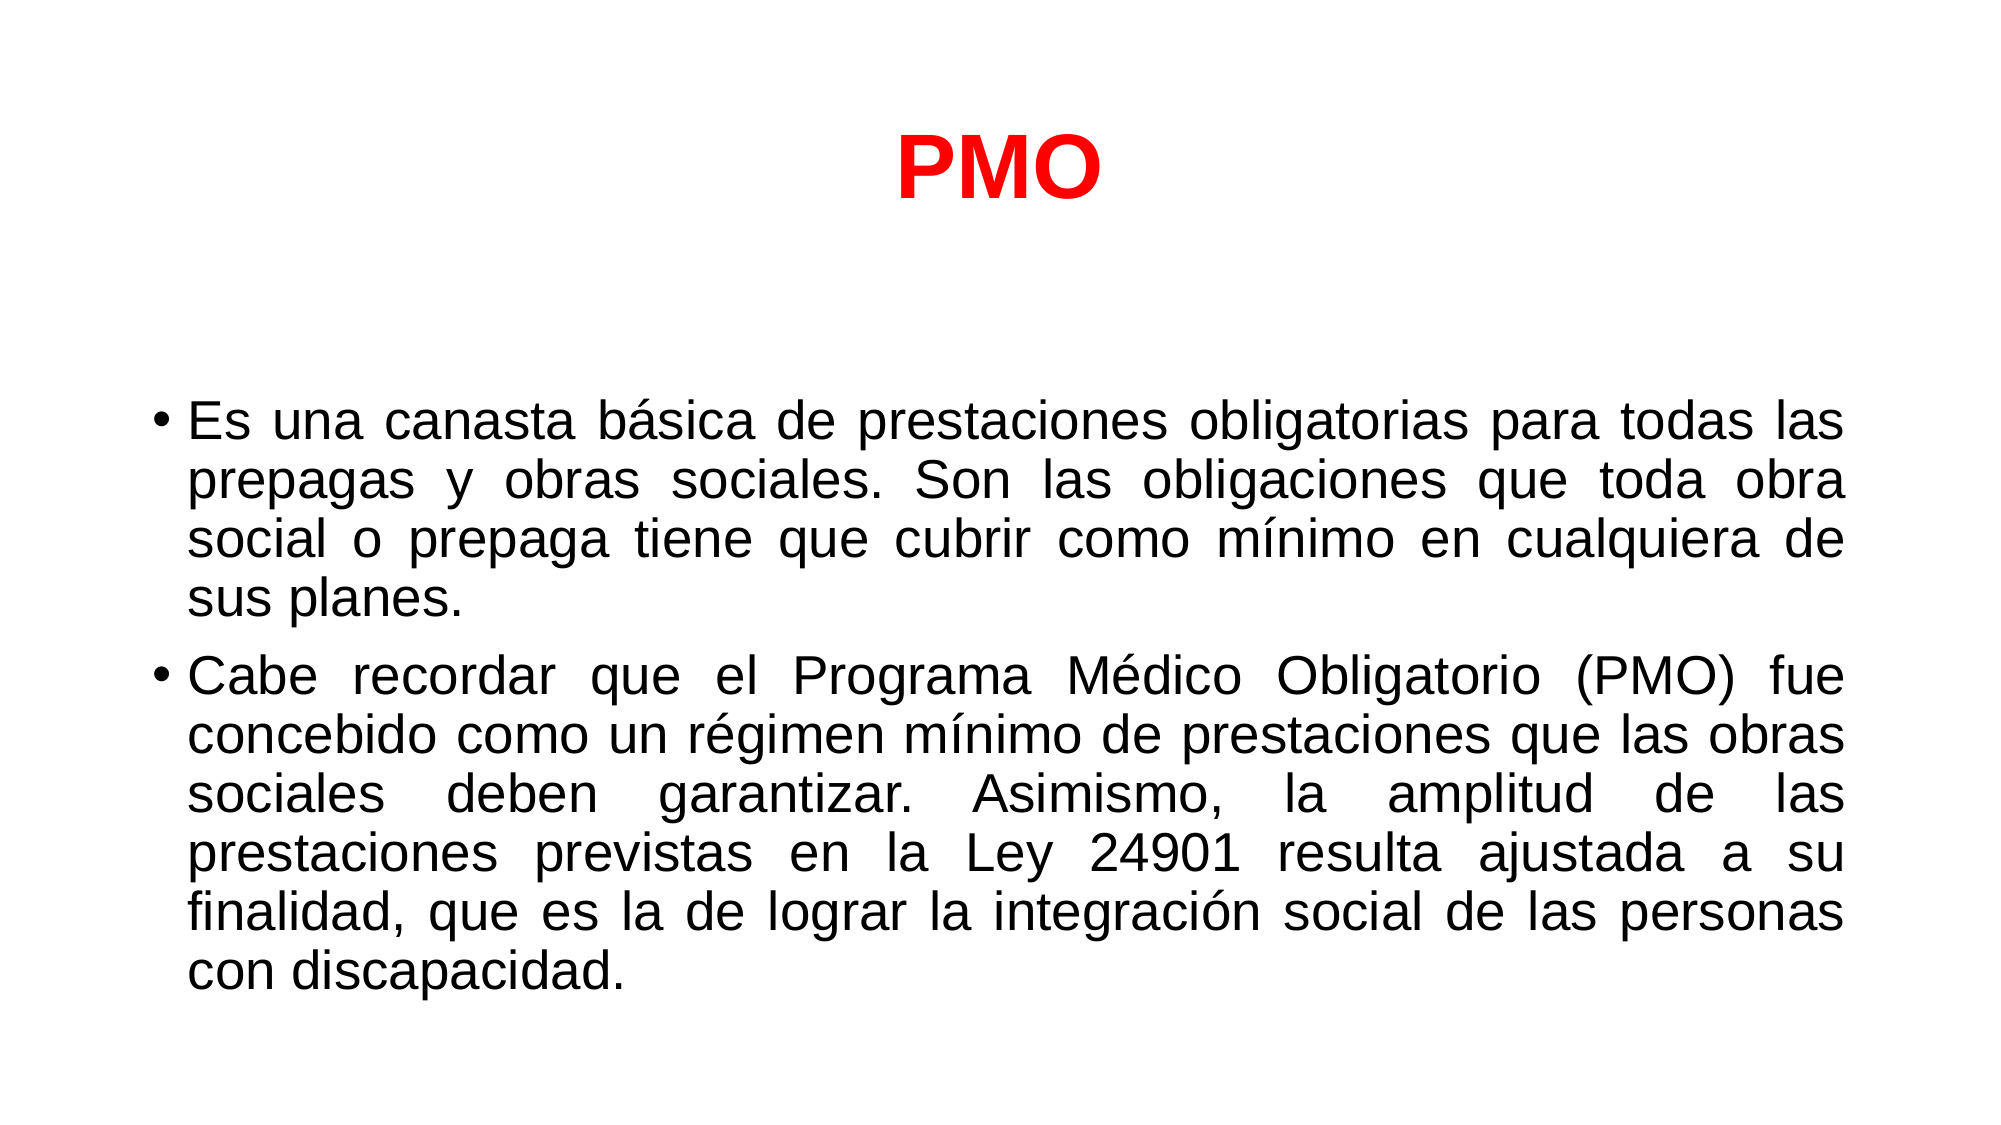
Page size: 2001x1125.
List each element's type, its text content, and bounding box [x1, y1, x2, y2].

list Es una canasta básica de prestaciones obligatorias para todas las prepagas y obras sociales. Son las obligaciones que toda obra social o prepaga tiene que cubrir como mínimo en cualquiera de sus planes. Cabe recordar que el Programa Médico Obligatorio (PMO) fue concebido como un régimen mínimo de prestaciones que las obras sociales deben garantizar. Asimismo, la amplitud de las prestaciones previstas en la Ley 24901 resulta ajustada a su finalidad, que es la de lograr la integración social de las personas con discapacidad. [137, 299, 1863, 1014]
title PMO [137, 59, 1863, 278]
